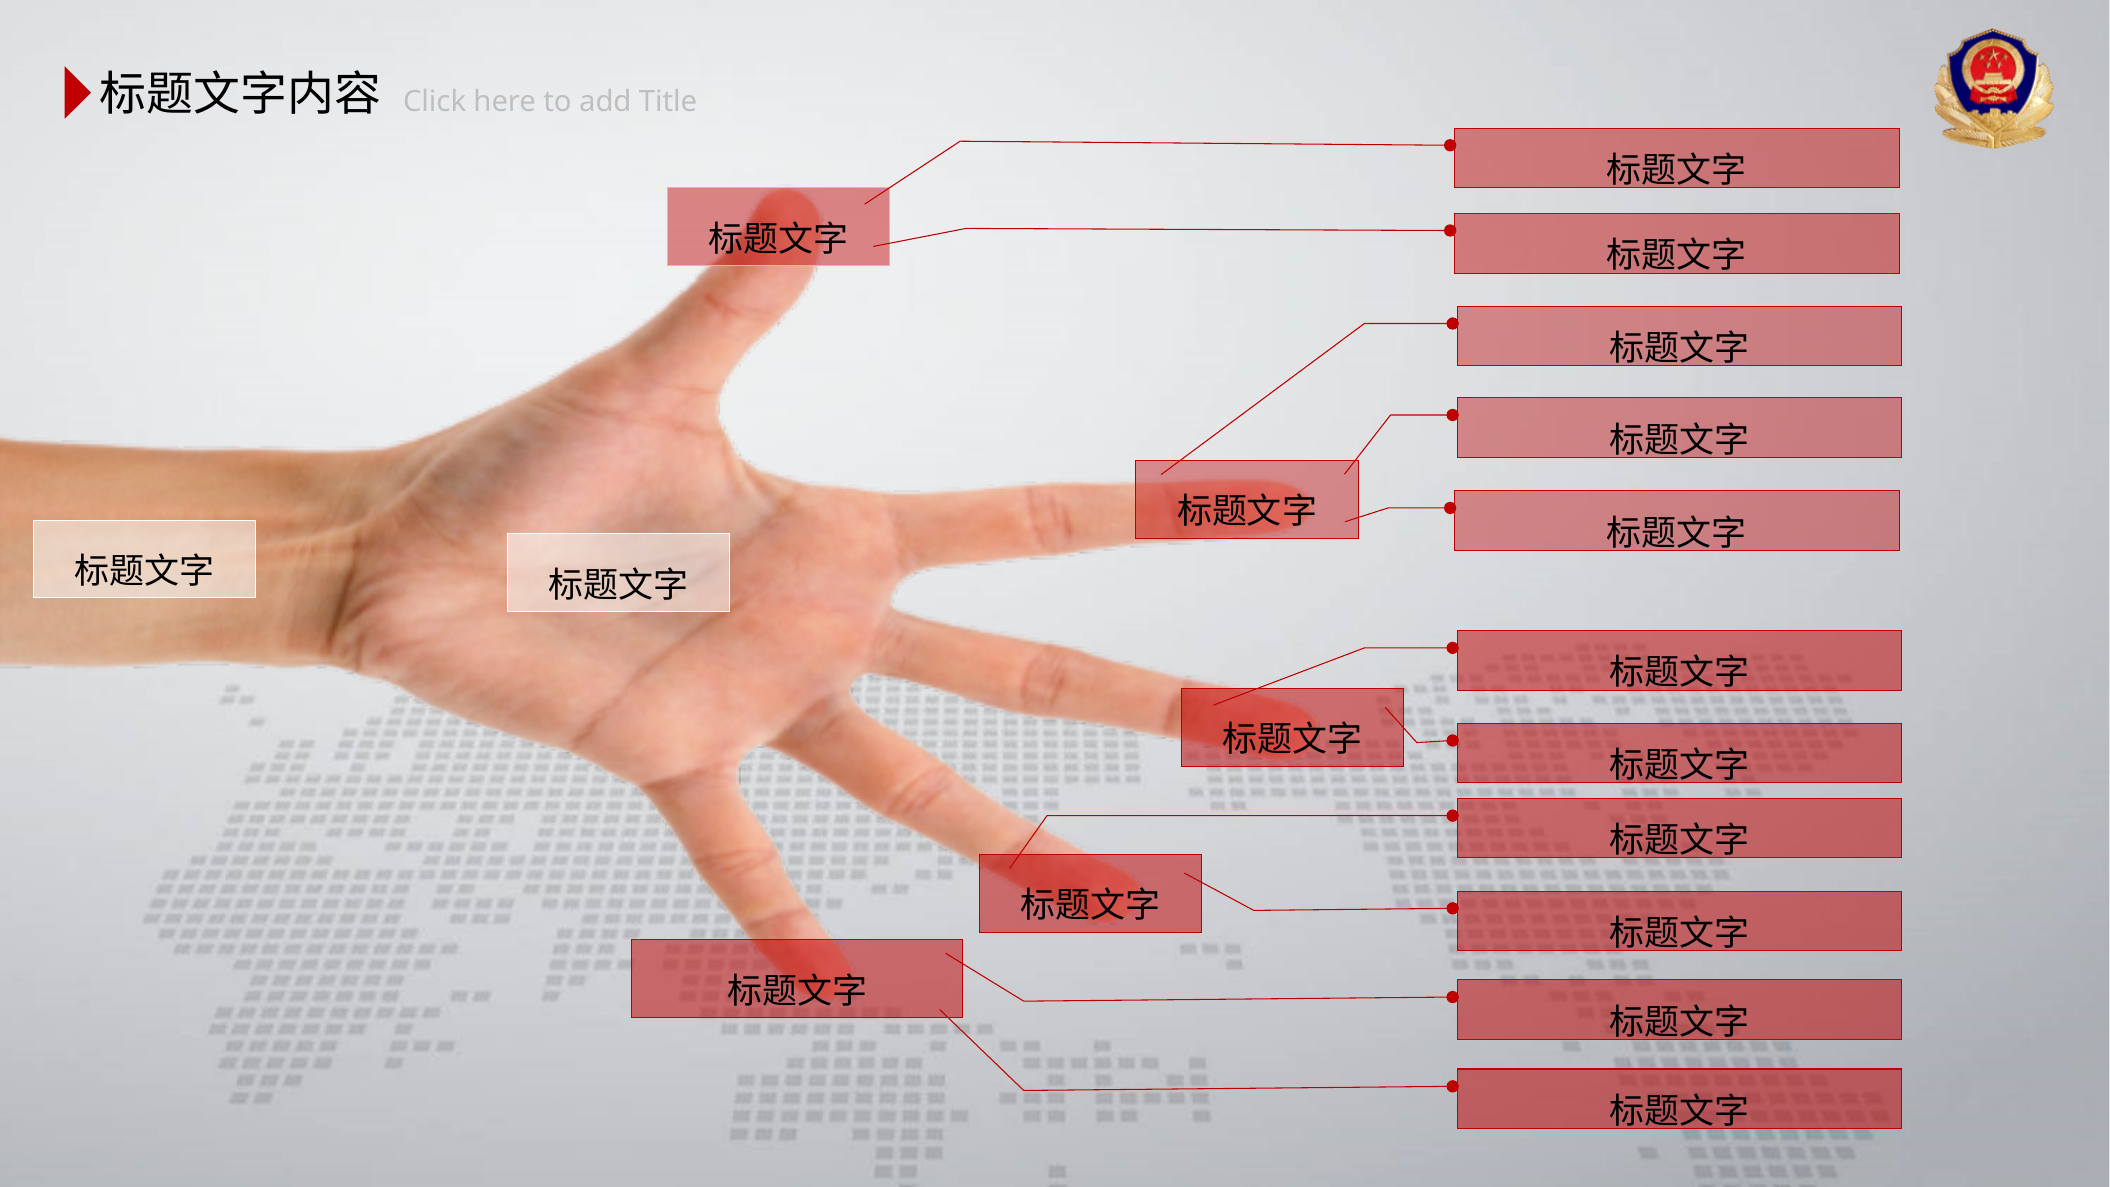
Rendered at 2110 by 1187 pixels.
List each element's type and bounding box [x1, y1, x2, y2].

text_box [64, 55, 721, 128]
picture [0, 0, 2110, 1187]
text_box [631, 128, 1902, 1129]
